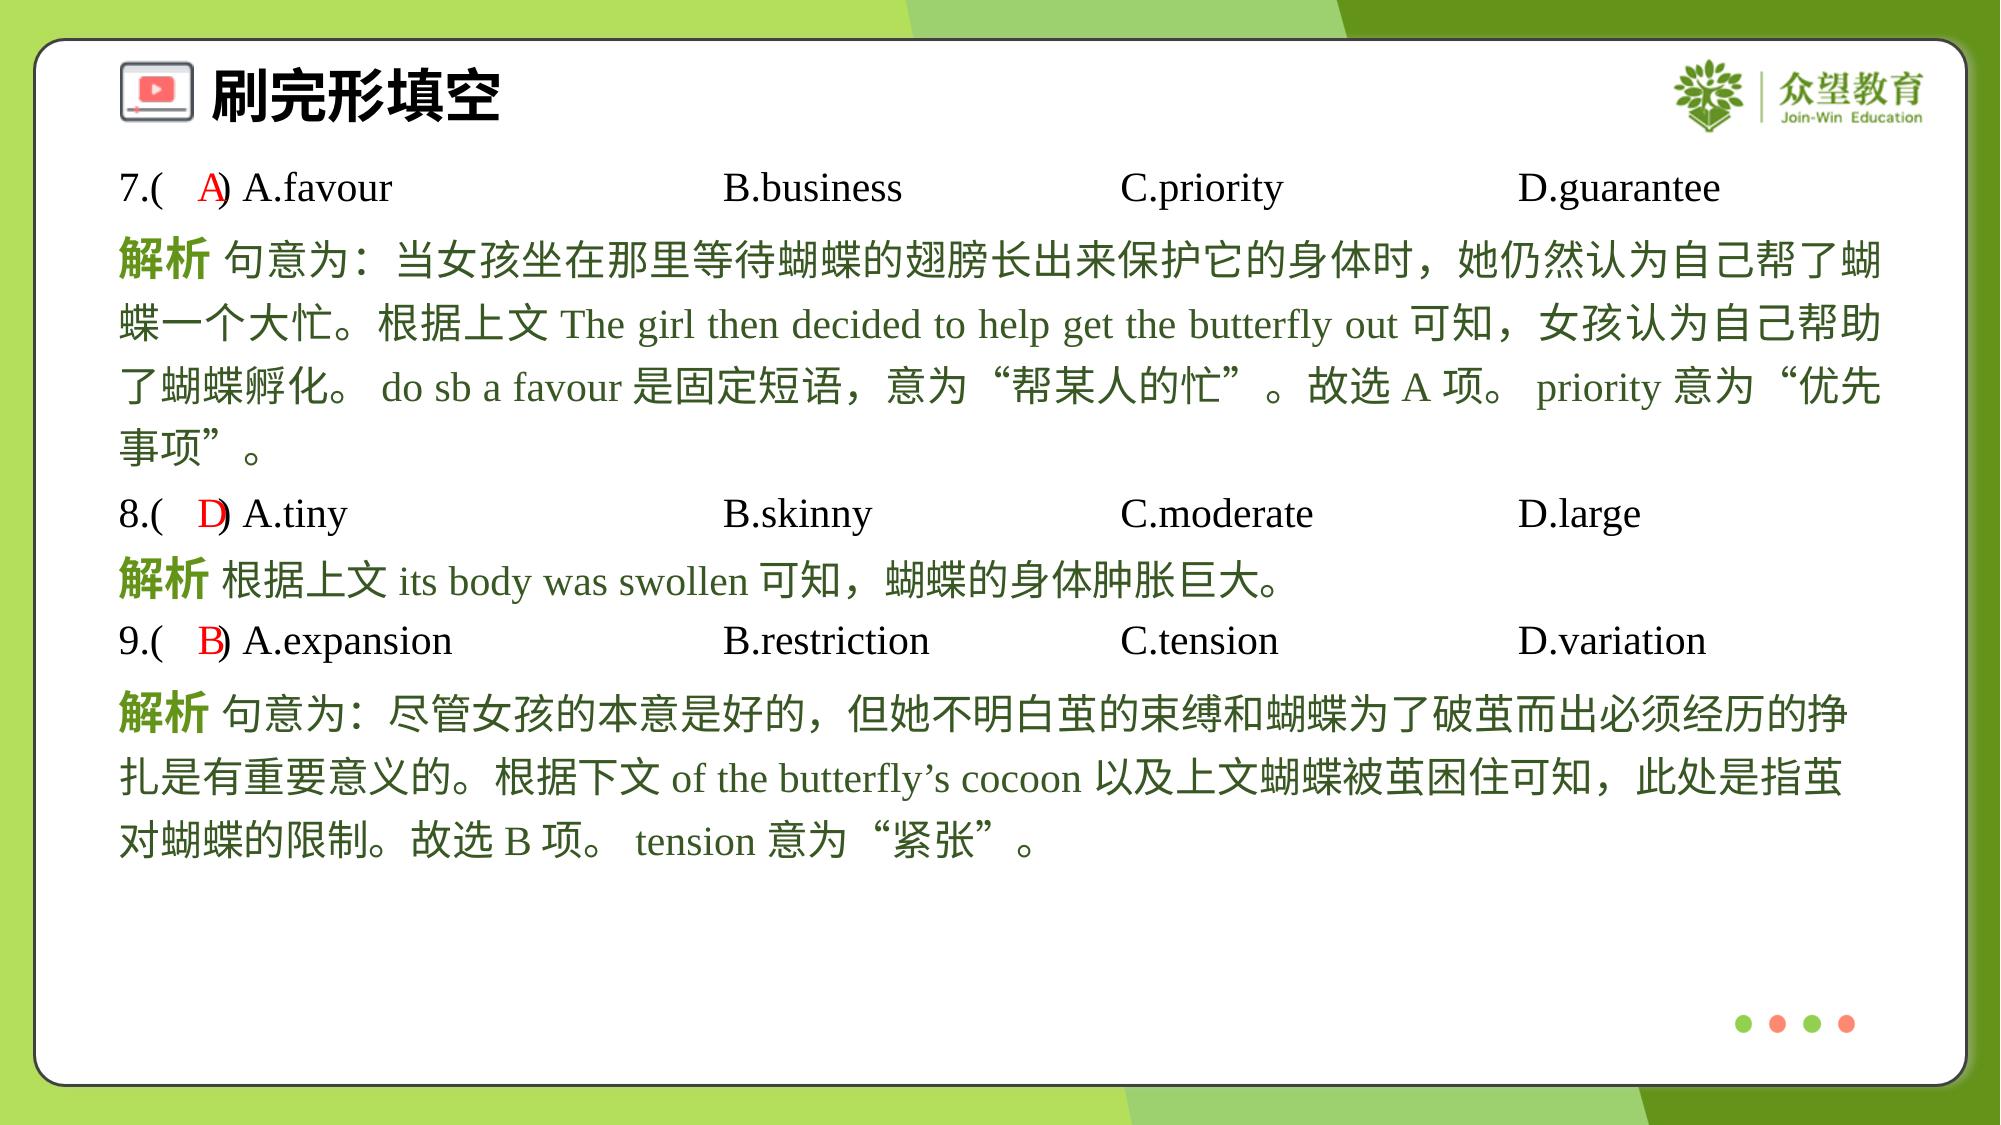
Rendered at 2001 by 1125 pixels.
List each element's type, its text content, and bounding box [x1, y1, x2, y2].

text_box 7.( ) A.favour B.business C.priority D.guarantee [118, 146, 192, 204]
text_box D [192, 473, 233, 531]
text_box 解析 根据上文its body was swollen可知，蝴蝶的身体肿胀巨大。 [118, 536, 1883, 599]
text_box 9.( ) A.expansion B.restriction C.tension D.variation [118, 599, 1883, 657]
text_box 解析 句意为：尽管女孩的本意是好的，但她不明白茧的束缚和蝴蝶为了破茧而出必须经历的挣扎是有重要意义的。根据下文of the butterfly’s cocoon以及上文蝴蝶被茧困住可知，此处是指茧对蝴蝶的限制。故选B项。tension意为“紧张”。 [118, 669, 1883, 859]
text_box 8.( ) A.tiny B.skinny C.moderate D.large [118, 473, 192, 531]
text_box 解析 句意为：当女孩坐在那里等待蝴蝶的翅膀长出来保护它的身体时，她仍然认为自己帮了蝴蝶一个大忙。根据上文The girl then decided to help get the butterfly out可知，女孩认为自己帮助了蝴蝶孵化。do sb a favour是固定短语，意为“帮某人的忙”。故选A项。priority意为“优先事项”。 [118, 215, 1883, 468]
text_box 8.( ) A.tiny B.skinny C.moderate D.large [233, 473, 1883, 531]
text_box 7.( ) A.favour B.business C.priority D.guarantee [233, 146, 1883, 204]
text_box B [192, 600, 231, 658]
picture [0, 0, 2000, 1125]
text_box A [192, 146, 233, 205]
